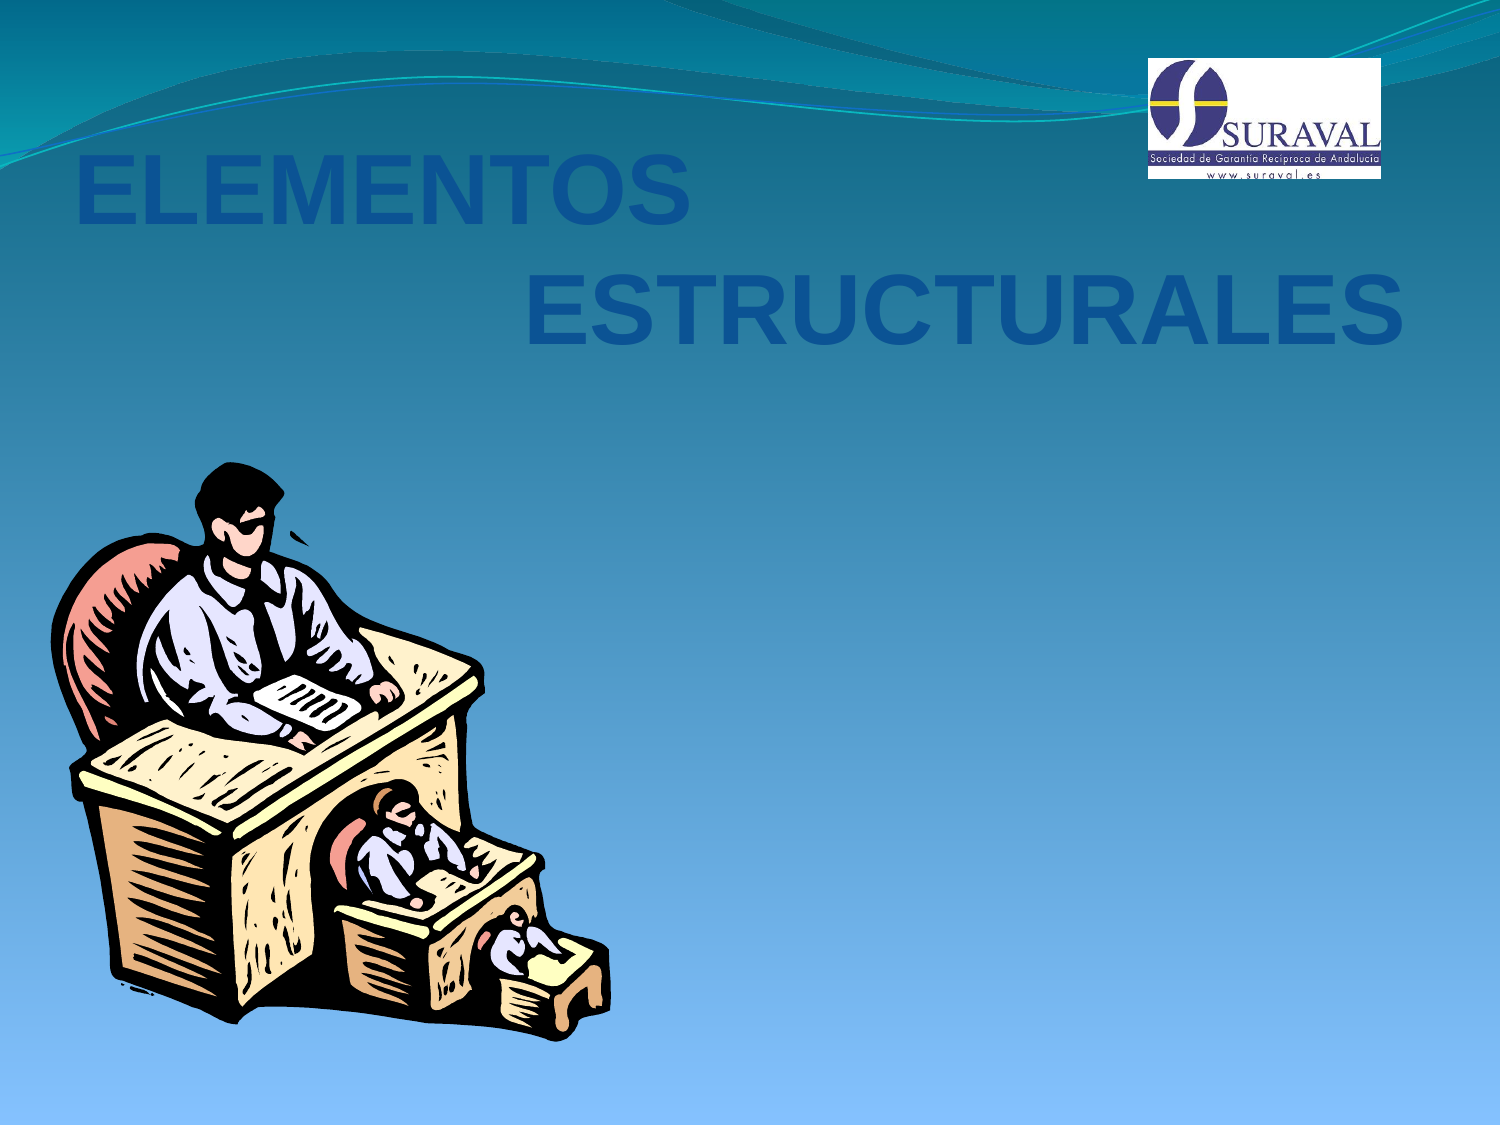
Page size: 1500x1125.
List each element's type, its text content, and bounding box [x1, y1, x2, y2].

picture [46, 456, 617, 1048]
picture [1148, 58, 1382, 180]
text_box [1142, 117, 1387, 191]
text_box ELEMENTOS ESTRUCTURALES [58, 117, 1500, 372]
